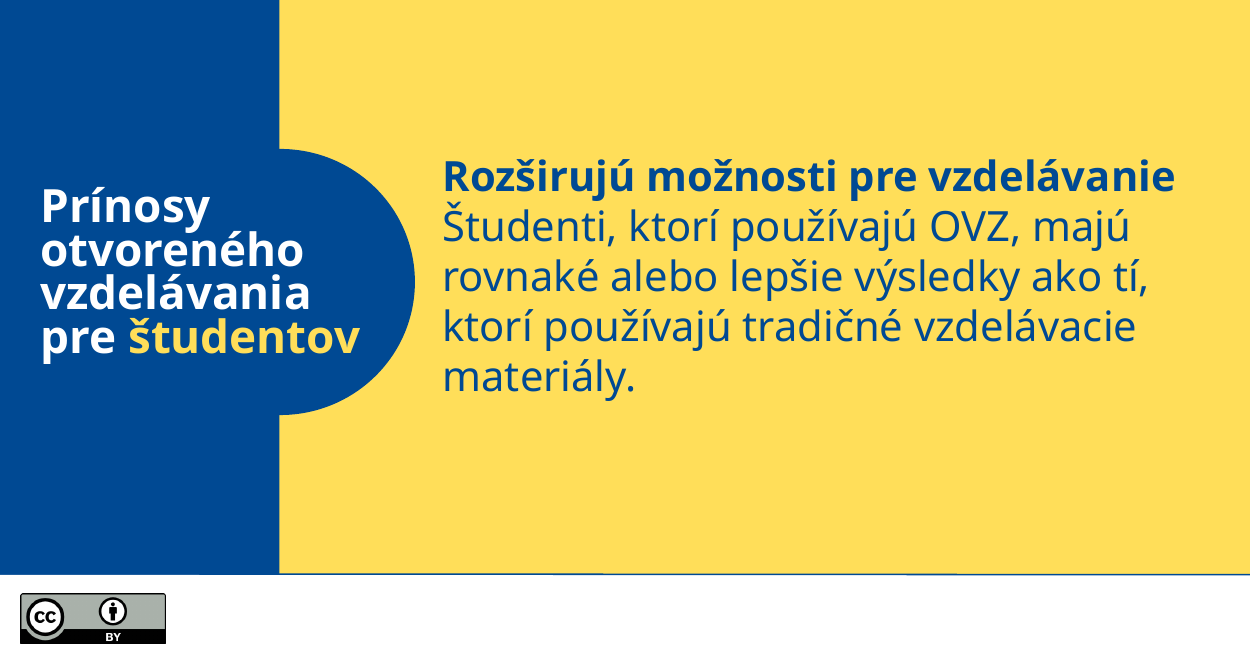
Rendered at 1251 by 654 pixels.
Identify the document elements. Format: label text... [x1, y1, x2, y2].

text_box [409, 242, 415, 322]
text_box Rozširujú možnosti pre vzdelávanie Študenti, ktorí používajú OVZ, majú rovnaké alebo lepšie výsledky ako tí, ktorí používajú tradičné vzdelávacie materiály. [427, 134, 1208, 415]
text_box [187, 378, 374, 416]
text_box [0, 582, 1250, 654]
text_box [0, 0, 280, 573]
text_box [206, 148, 355, 171]
picture [20, 592, 166, 645]
text_box Prínosy otvoreného vzdelávania pre študentov [25, 171, 409, 378]
